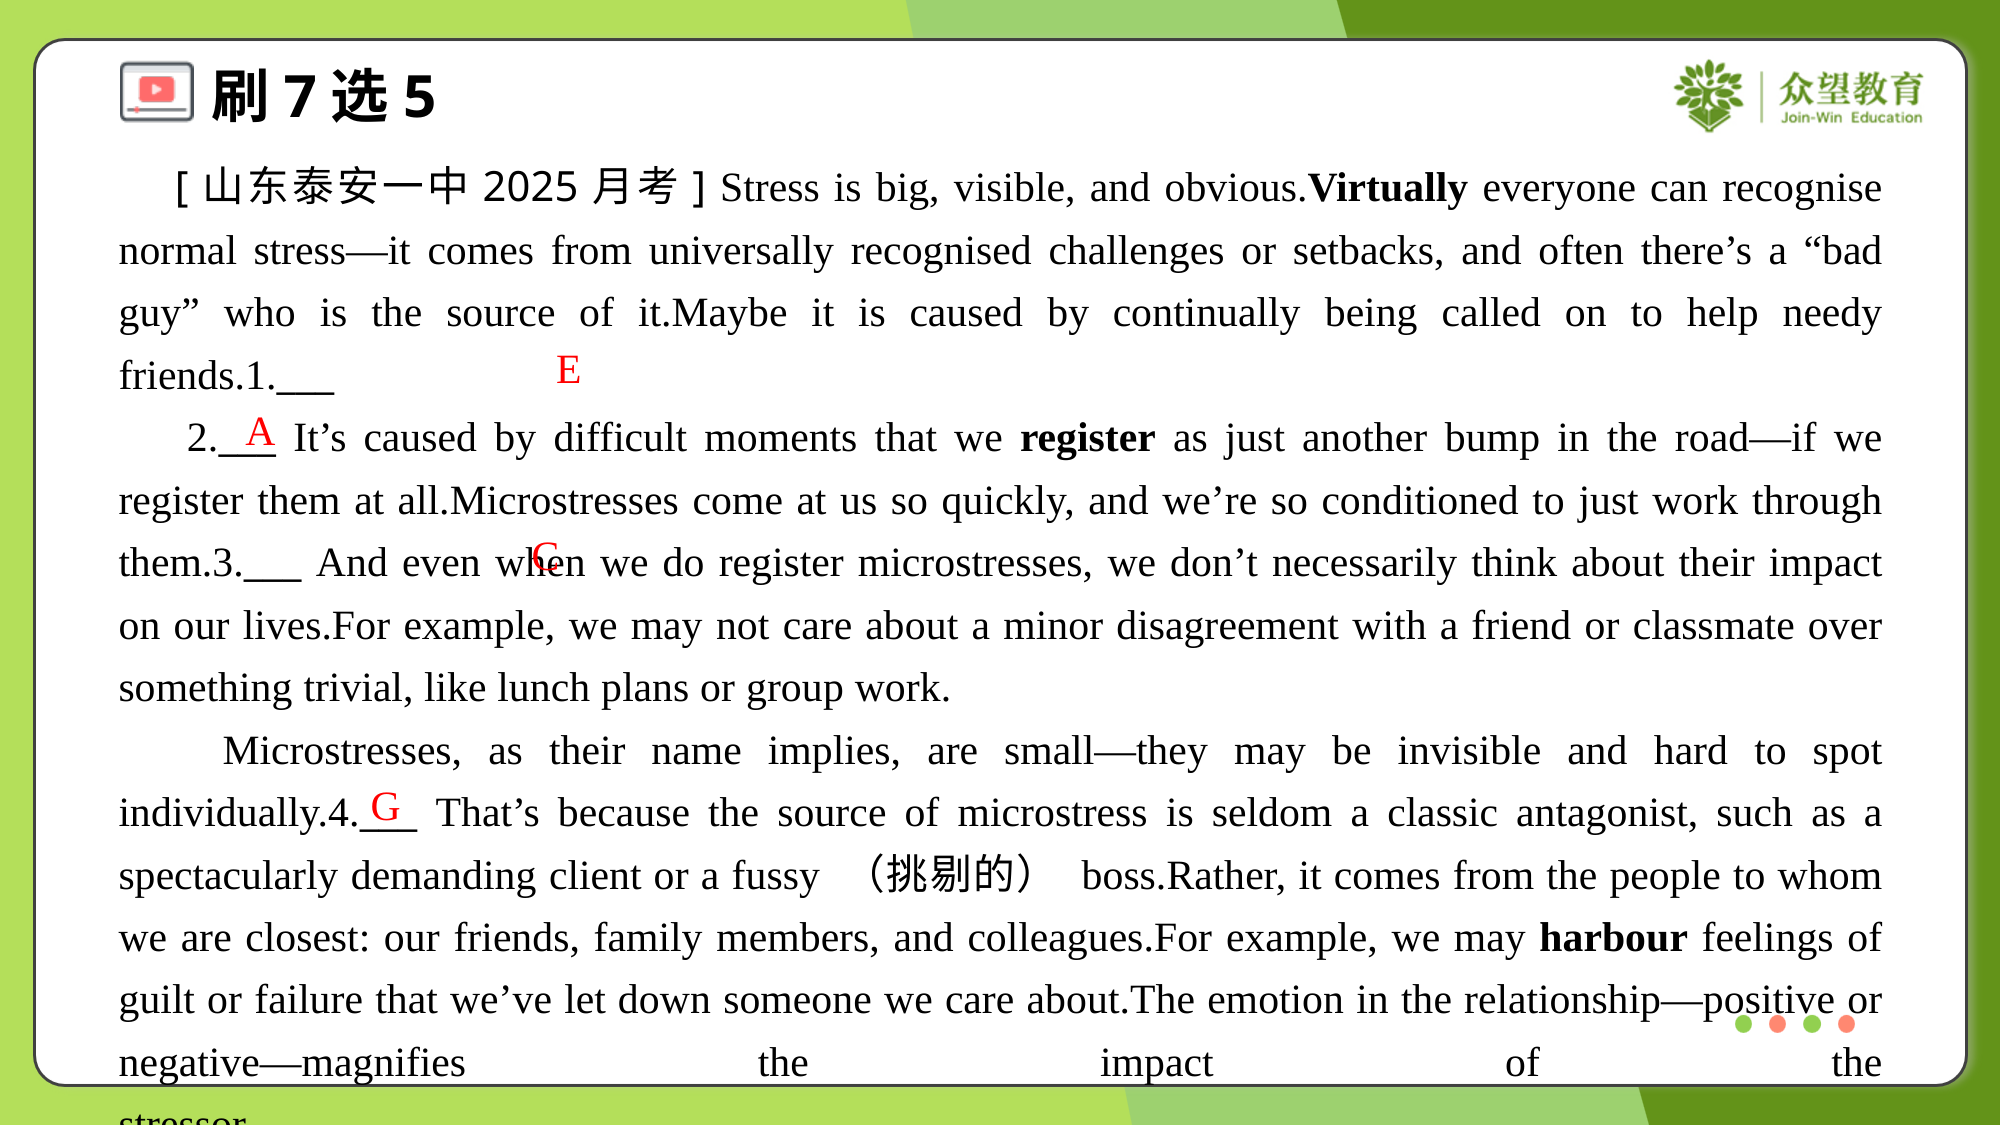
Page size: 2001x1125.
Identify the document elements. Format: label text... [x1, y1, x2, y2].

text_box C [526, 516, 565, 574]
text_box A [240, 391, 281, 449]
picture [0, 0, 2000, 1125]
text_box G [365, 766, 406, 824]
text_box E [551, 328, 587, 387]
text_box [山东泰安一中2025月考] Stress is big, visible, and obvious.Virtually everyone can recognise normal stress—it comes from universally recognised challenges or setbacks, and often there’s a “bad guy” who is the source of it.Maybe it is caused by continually being called on to help needy friends.1.___ 2.___ It’s caused by difficult moments that we register as just another bump in the road—if we register them at all.Microstresses come at us so quickly, and we’re so conditioned to just work through them.3.___ And even when we do register microstresses, we don’t necessarily think about their impact on our lives.For example, we may not care about a minor disagreement with a friend or classmate over something trivial, like lunch plans or group work. Microstresses, as their name implies, are small—they may be invisible and hard to spot individually.4.___ That’s because the source of microstress is seldom a classic antagonist, such as a spectacularly demanding client or a fussy （挑剔的） boss.Rather, it comes from the people to whom we are closest: our friends, family members, and colleagues.For example, we may harbour feelings of guilt or failure that we’ve let down someone we care about.The emotion in the relationship—positive or negative—magnifies the impact of the stressor.#3 [118, 147, 1883, 1079]
